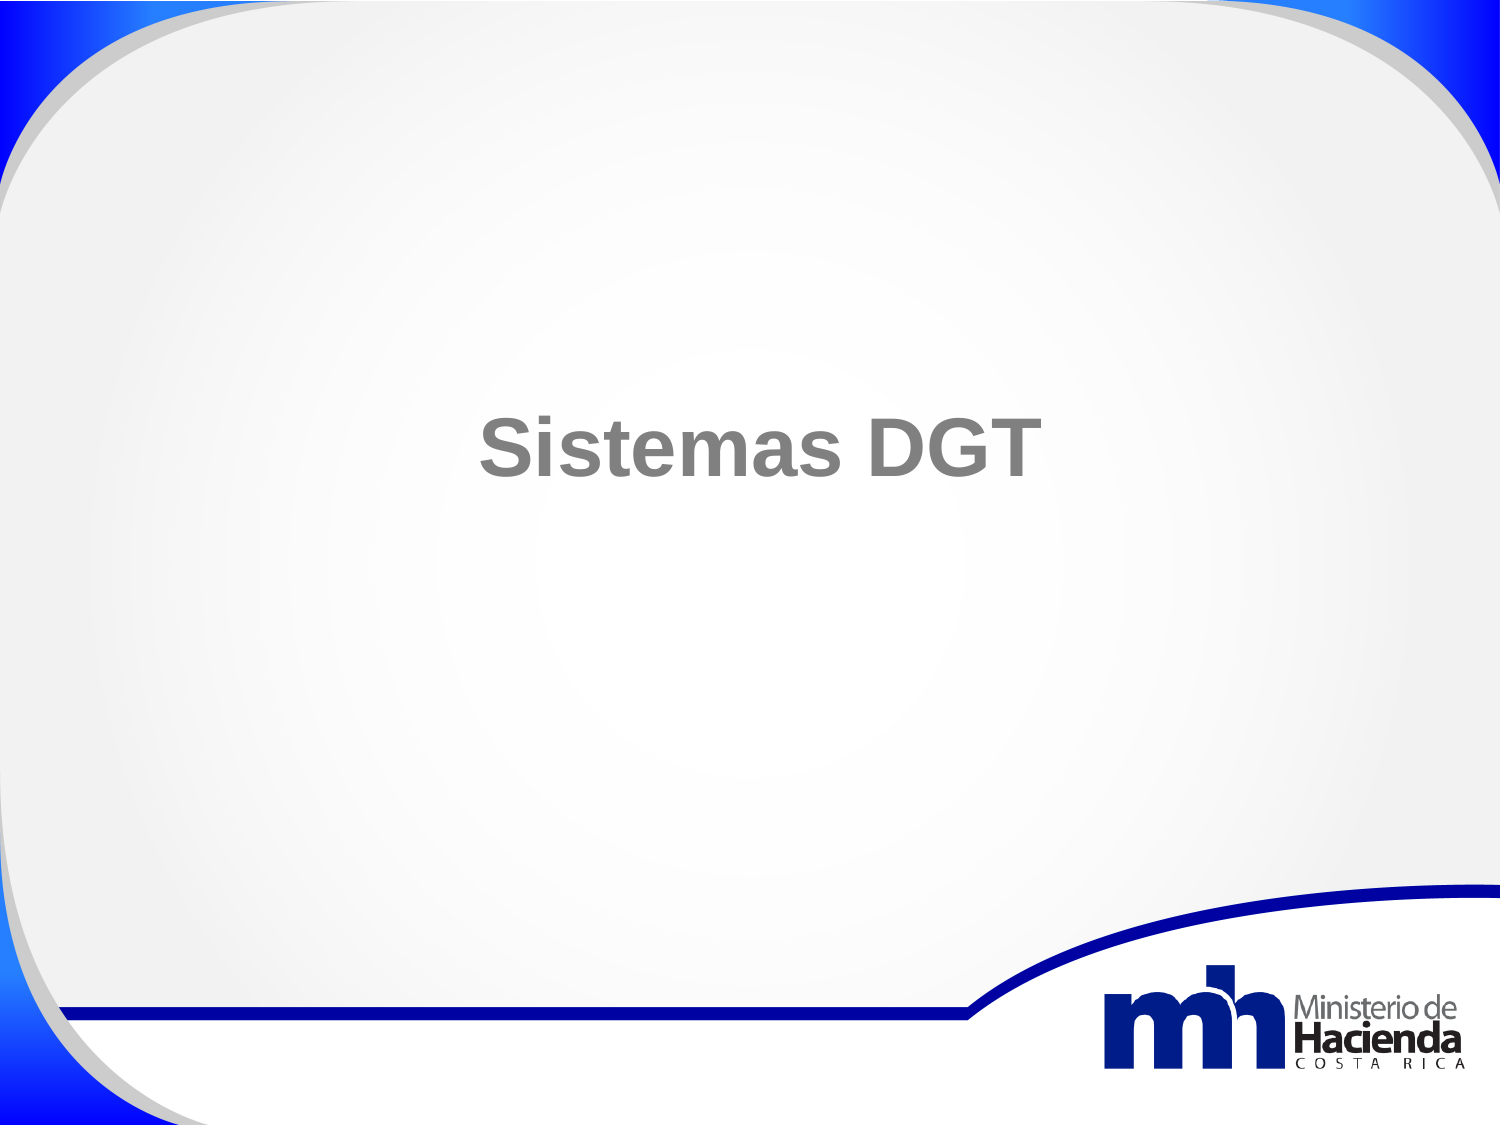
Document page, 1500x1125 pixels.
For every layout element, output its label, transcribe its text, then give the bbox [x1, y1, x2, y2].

text_box Sistemas DGT [156, 385, 1365, 501]
picture [0, 0, 1500, 1125]
